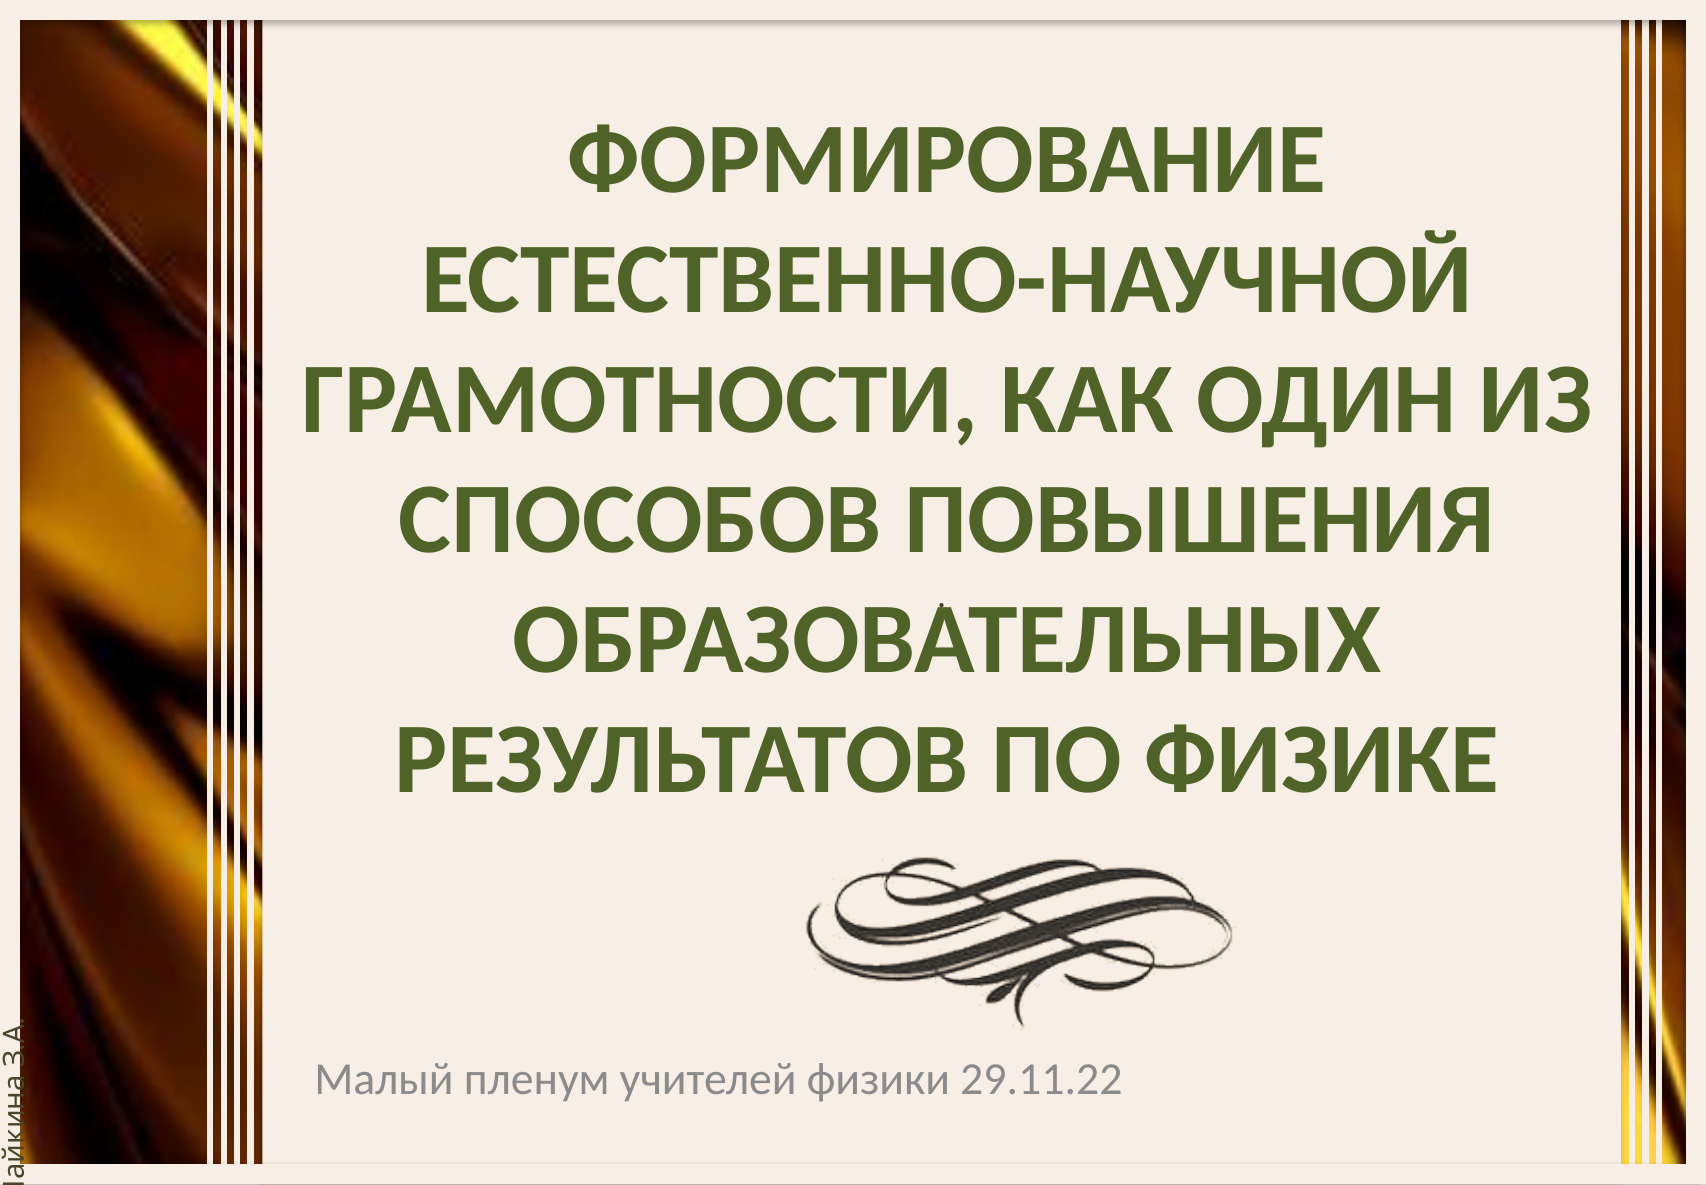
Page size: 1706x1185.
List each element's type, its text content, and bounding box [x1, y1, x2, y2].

picture [240, 20, 247, 1164]
picture [793, 825, 1247, 1034]
picture [1621, 758, 1629, 1164]
picture [1621, 20, 1629, 84]
picture [1635, 20, 1642, 1164]
picture [1662, 20, 1686, 1164]
picture [254, 20, 262, 1164]
picture [1649, 20, 1656, 1164]
list Малый пленум учителей физики 29.11.22 [297, 1033, 1585, 1112]
picture [227, 20, 234, 1164]
picture [213, 20, 221, 1164]
picture [20, 20, 207, 1164]
title Формирование естественно-научной грамотности, как один из способов повышения образовательных результатов по физике [262, 84, 1633, 758]
